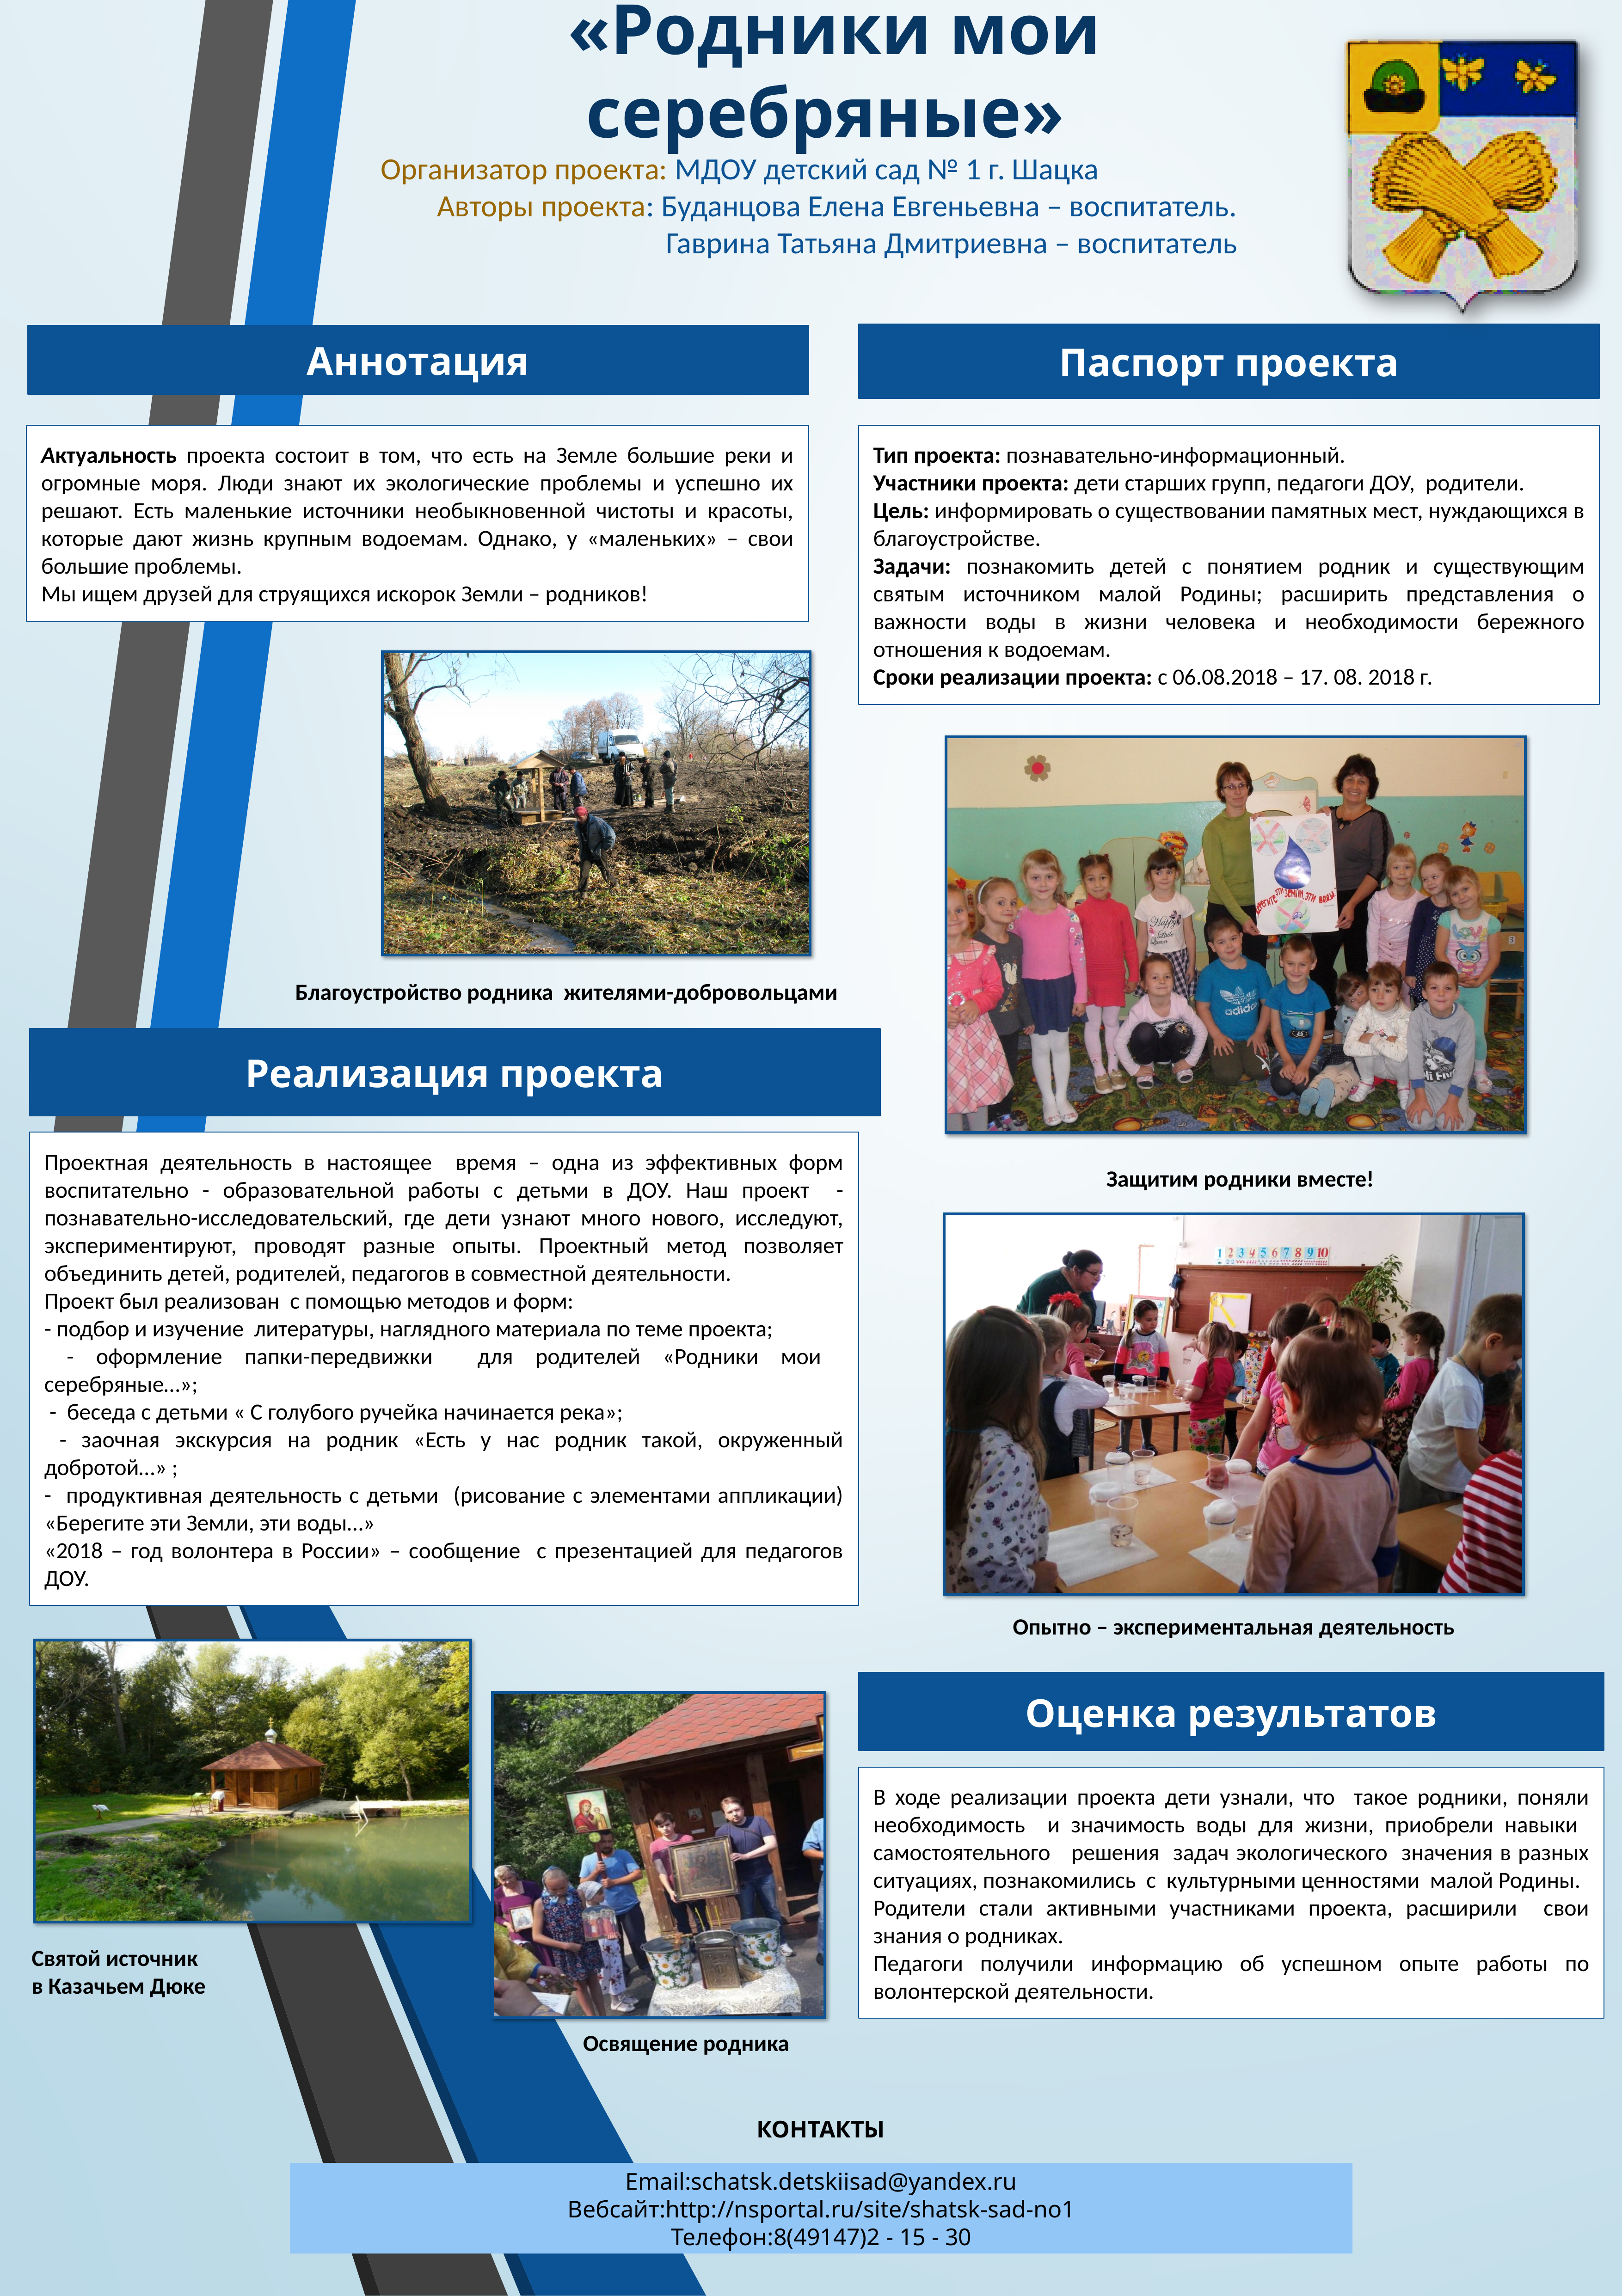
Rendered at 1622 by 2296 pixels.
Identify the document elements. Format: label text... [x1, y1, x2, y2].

picture [36, 1641, 469, 1921]
text_box Паспорт проекта [858, 323, 1600, 399]
text_box Тип проекта: познавательно-информационный. Участники проекта: дети старших групп, педагоги ДОУ, родители. Цель: информировать о существовании памятных мест, нуждающихся в благоустройстве. Задачи: познакомить детей с понятием родник и существующим святым источником малой Родины; расширить представления о важности воды в жизни человека и необходимости бережного отношения к водоемам. Сроки реализации проекта: с 06.08.2018 – 17. 08. 2018 г. [858, 425, 1600, 704]
picture [1337, 34, 1588, 324]
text_box Благоустройство родника жителями-добровольцами [290, 974, 859, 1007]
text_box Email:schatsk.detskiisad@yandex.ru Вебсайт:http://nsportal.ru/site/shatsk-sad-no1 Телефон:8(49147)2 - 15 - 30 [290, 2163, 1353, 2254]
text_box Защитим родники вместе! [945, 1161, 1541, 1194]
picture [947, 738, 1524, 1132]
text_box «Родники мои серебряные» [349, 0, 1302, 128]
text_box В ходе реализации проекта дети узнали, что такое родники, поняли необходимость и значимость воды для жизни, приобрели навыки самостоятельного решения задач экологического значения в разных ситуациях, познакомились с культурными ценностями малой Родины. Родители стали активными участниками проекта, расширили свои знания о родниках. Педагоги получили информацию об успешном опыте работы по волонтерской деятельности. [858, 1767, 1604, 2019]
text_box Оценка результатов [858, 1672, 1605, 1751]
text_box Актуальность проекта состоит в том, что есть на Земле большие реки и огромные моря. Люди знают их экологические проблемы и успешно их решают. Есть маленькие источники необыкновенной чистоты и красоты, которые дают жизнь крупным водоемам. Однако, у «маленьких» – свои большие проблемы. Мы ищем друзей для струящихся искорок Земли – родников! [26, 425, 809, 621]
text_box Опытно – экспериментальная деятельность [945, 1609, 1522, 1642]
text_box Организатор проекта: МДОУ детский сад № 1 г. Шацка Авторы проекта: Буданцова Елена Евгеньевна – воспитатель. Гаврина Татьяна Дмитриевна – воспитатель [114, 128, 1329, 282]
text_box Реализация проекта [29, 1028, 881, 1116]
picture [384, 653, 809, 954]
text_box Проектная деятельность в настоящее время – одна из эффективных форм воспитательно - образовательной работы с детьми в ДОУ. Наш проект - познавательно-исследовательский, где дети узнают много нового, исследуют, экспериментируют, проводят разные опыты. Проектный метод позволяет объединить детей, родителей, педагогов в совместной деятельности. Проект был реализован с помощью методов и форм: - подбор и изучение литературы, наглядного материала по теме проекта; - оформление папки-передвижки для родителей «Родники мои серебряные…»; - беседа с детьми « С голубого ручейка начинается река»; - заочная экскурсия на родник «Есть у нас родник такой, окруженный добротой…» ; - продуктивная деятельность с детьми (рисование с элементами аппликации) «Берегите эти Земли, эти воды…» «2018 – год волонтера в России» – сообщение с презентацией для педагогов ДОУ. [29, 1132, 859, 1605]
text_box Святой источник в Казачьем Дюке [26, 1940, 225, 2029]
text_box Освящение родника [564, 2026, 809, 2059]
text_box КОНТАКТЫ [676, 2111, 966, 2146]
picture [494, 1694, 824, 2016]
picture [945, 1215, 1523, 1593]
text_box Аннотация [27, 325, 809, 395]
